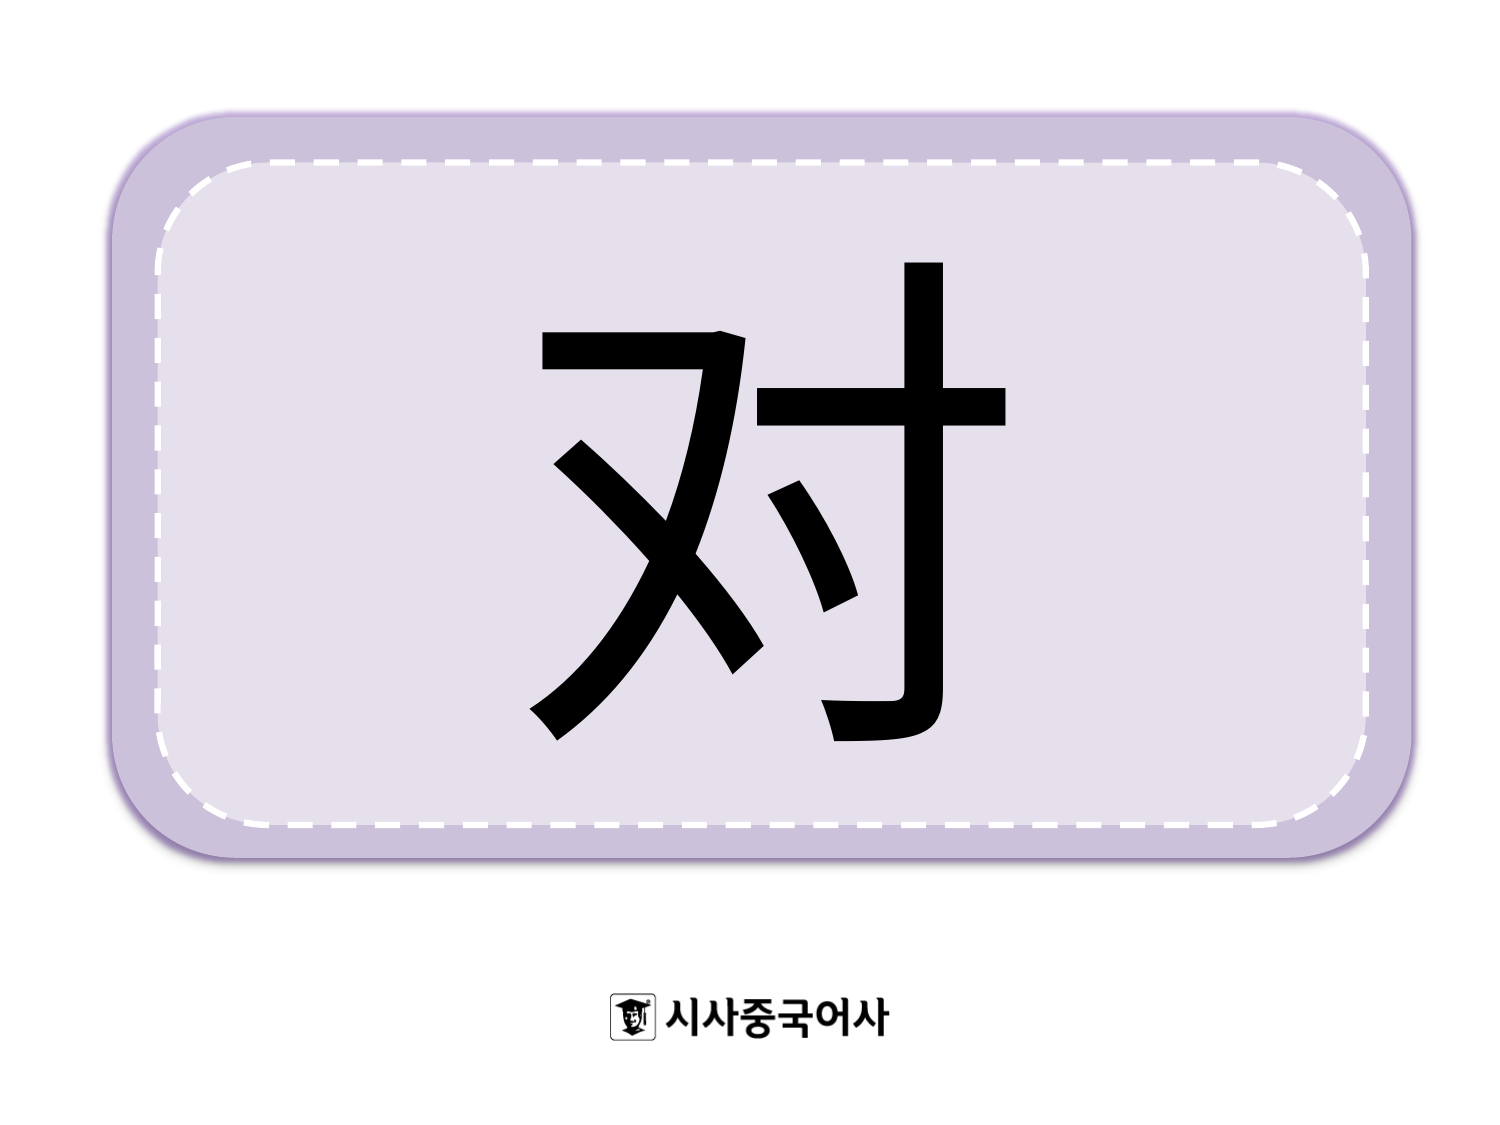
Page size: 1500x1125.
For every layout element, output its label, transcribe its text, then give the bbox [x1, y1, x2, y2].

text_box 对 [162, 160, 1371, 824]
picture [602, 987, 898, 1047]
